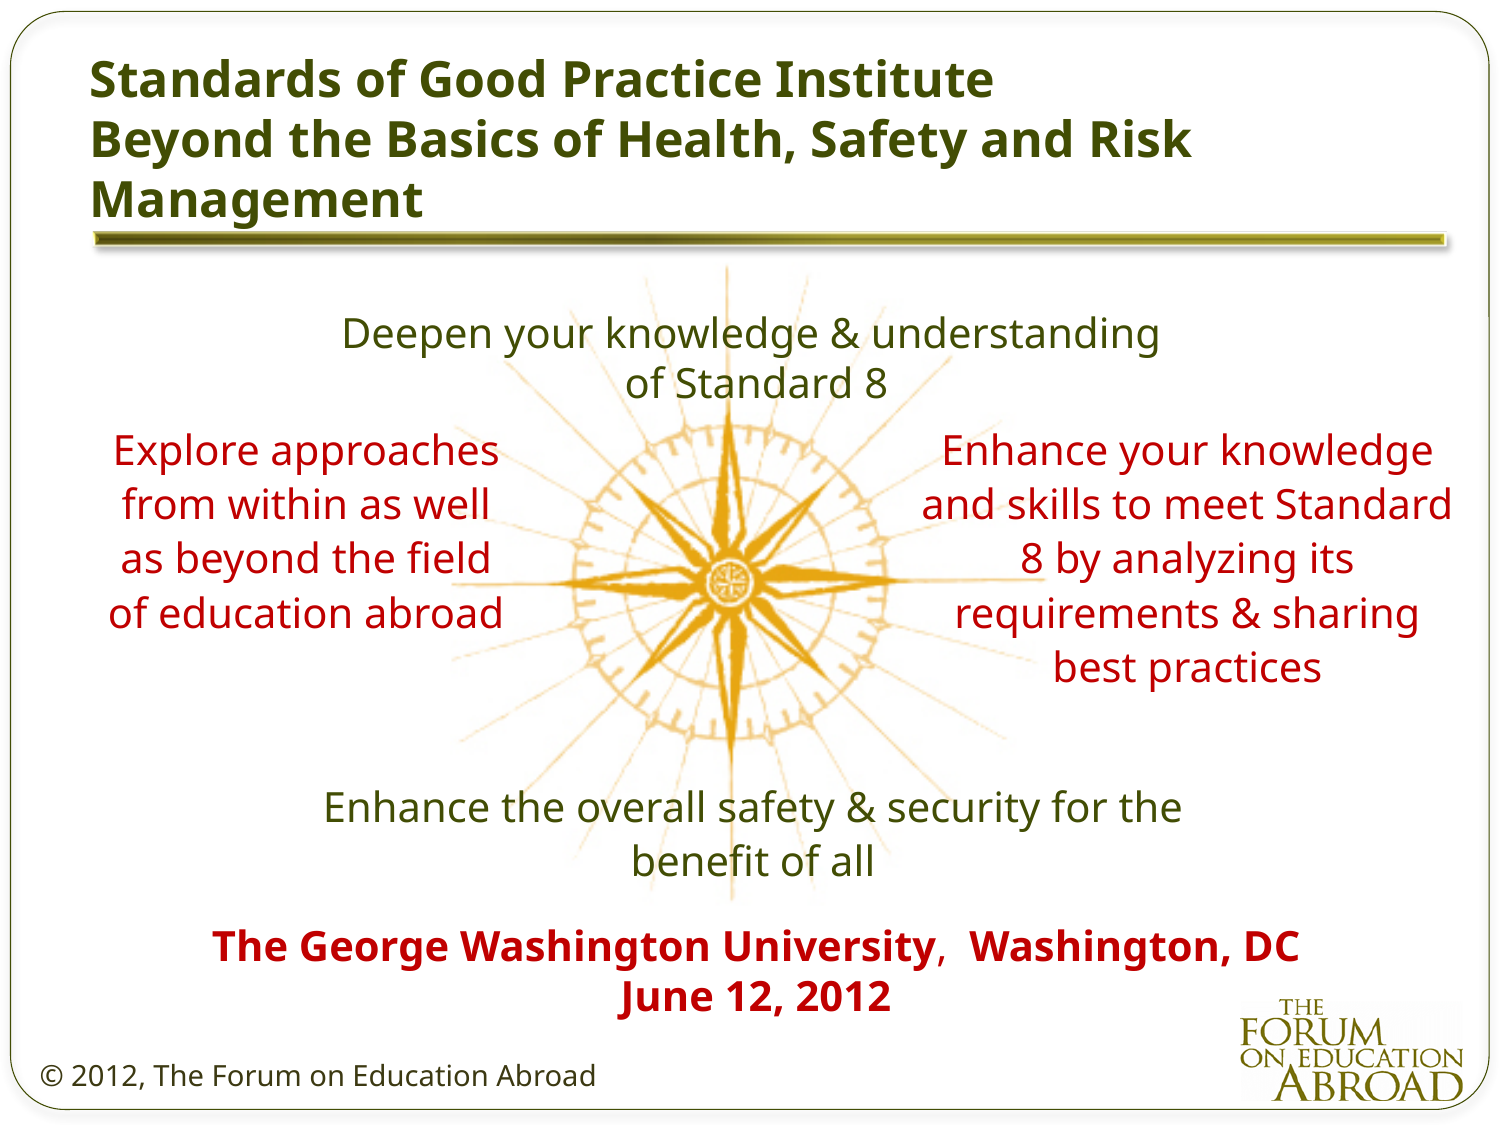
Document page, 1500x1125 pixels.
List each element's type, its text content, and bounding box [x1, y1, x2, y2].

text_box Enhance the overall safety & security for the benefit of all [268, 769, 442, 893]
text_box Deepen your knowledge & understanding of Standard 8 [1058, 299, 1187, 412]
text_box Deepen your knowledge & understanding of Standard 8 [326, 299, 442, 412]
text_box Enhance the overall safety & security for the benefit of all [1058, 769, 1238, 893]
title Standards of Good Practice Institute Beyond the Basics of Health, Safety and Risk Management [75, 0, 1425, 243]
text_box Enhance your knowledge and skills to meet Standard 8 by analyzing its requirements & sharing best practices [1058, 412, 1475, 698]
text_box The George Washington University, Washington, DC June 12, 2012 [74, 912, 1438, 1028]
text_box Explore approaches from within as well as beyond the field of education abroad [87, 412, 442, 644]
picture [84, 224, 1461, 920]
picture [1240, 999, 1463, 1101]
